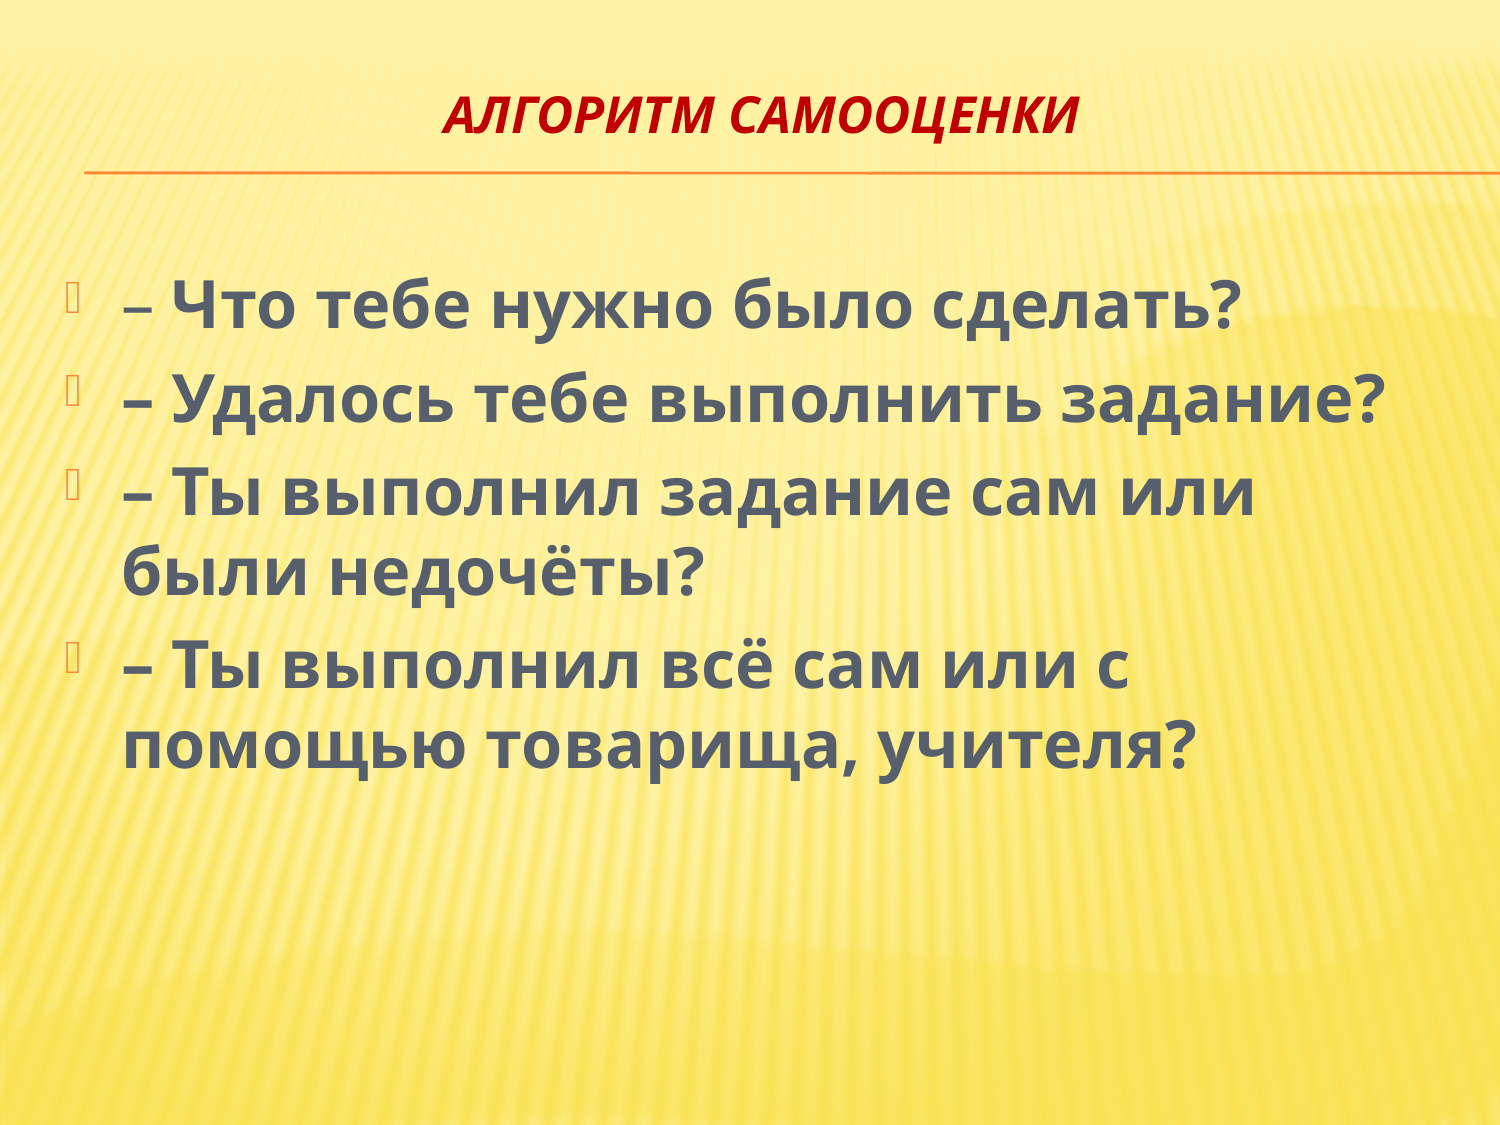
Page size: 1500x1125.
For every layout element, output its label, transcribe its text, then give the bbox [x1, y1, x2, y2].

title Алгоритм самооценки [50, 75, 1475, 213]
list – Что тебе нужно было сделать? – Удалось тебе выполнить задание? – Ты выполнил задание сам или были недочёты? – Ты выполнил всё сам или с помощью товарища, учителя? [50, 254, 1475, 998]
